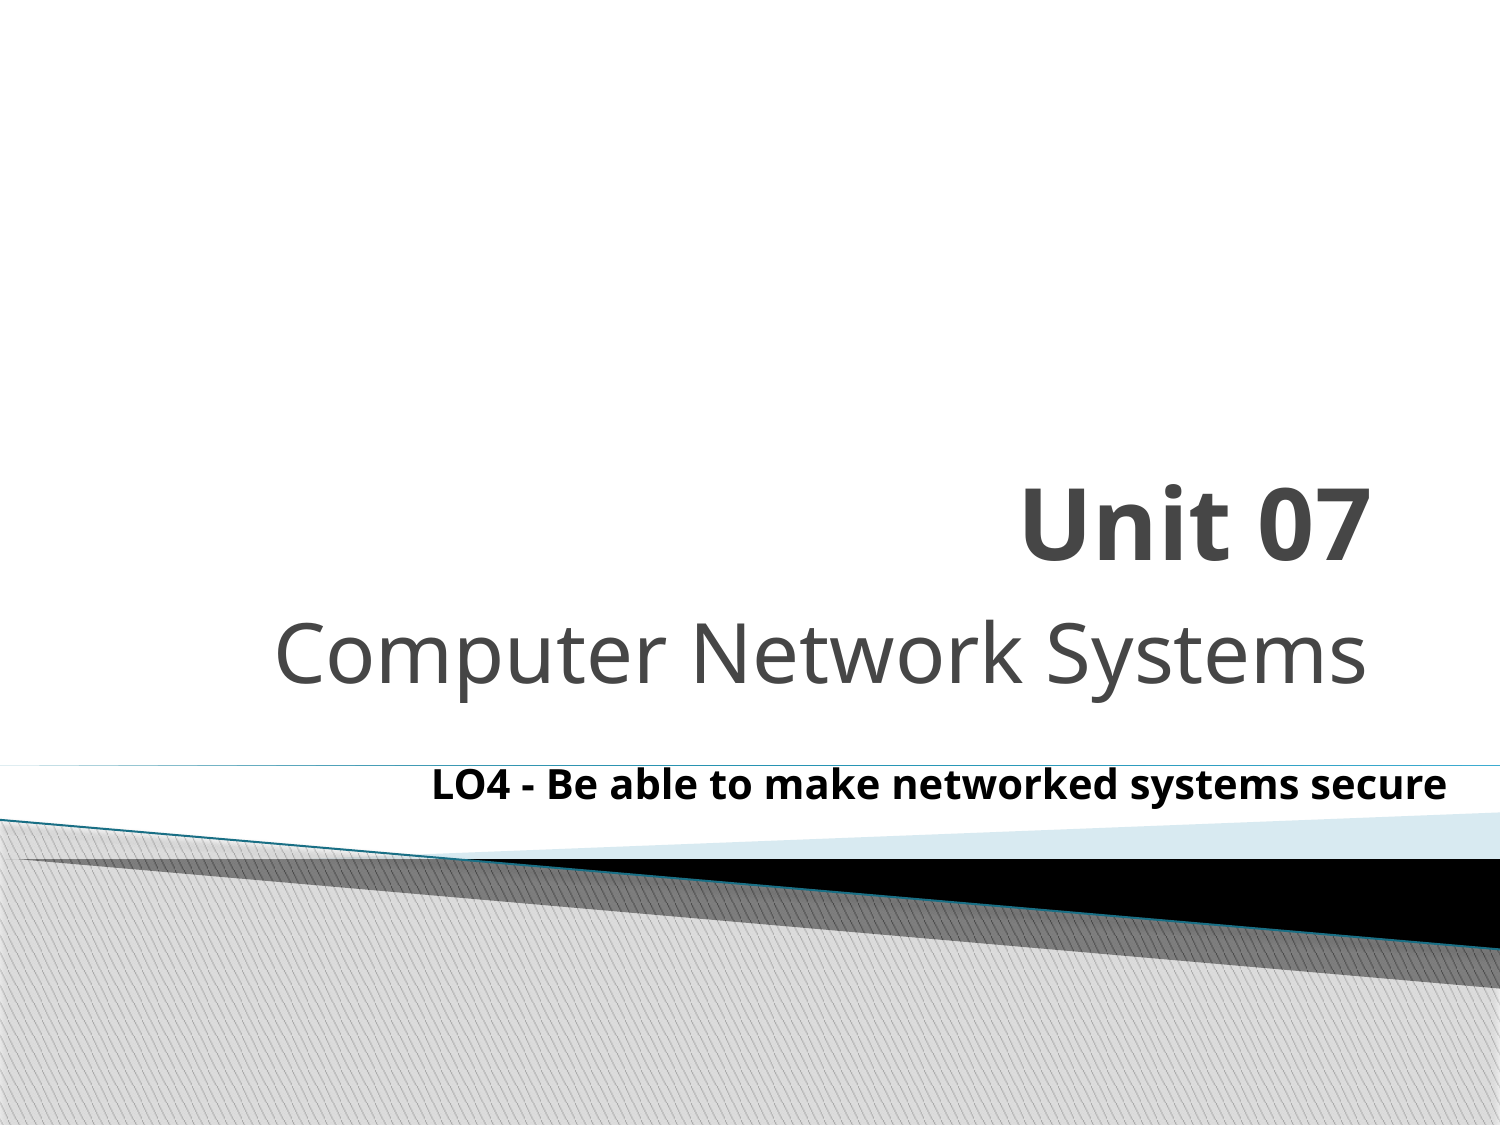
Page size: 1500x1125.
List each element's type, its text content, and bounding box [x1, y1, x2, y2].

title Unit 07 [112, 287, 1388, 588]
subtitle Computer Network Systems [112, 592, 1388, 790]
picture [5, 859, 1500, 989]
text_box LO4 - Be able to make networked systems secure [221, 750, 1474, 815]
